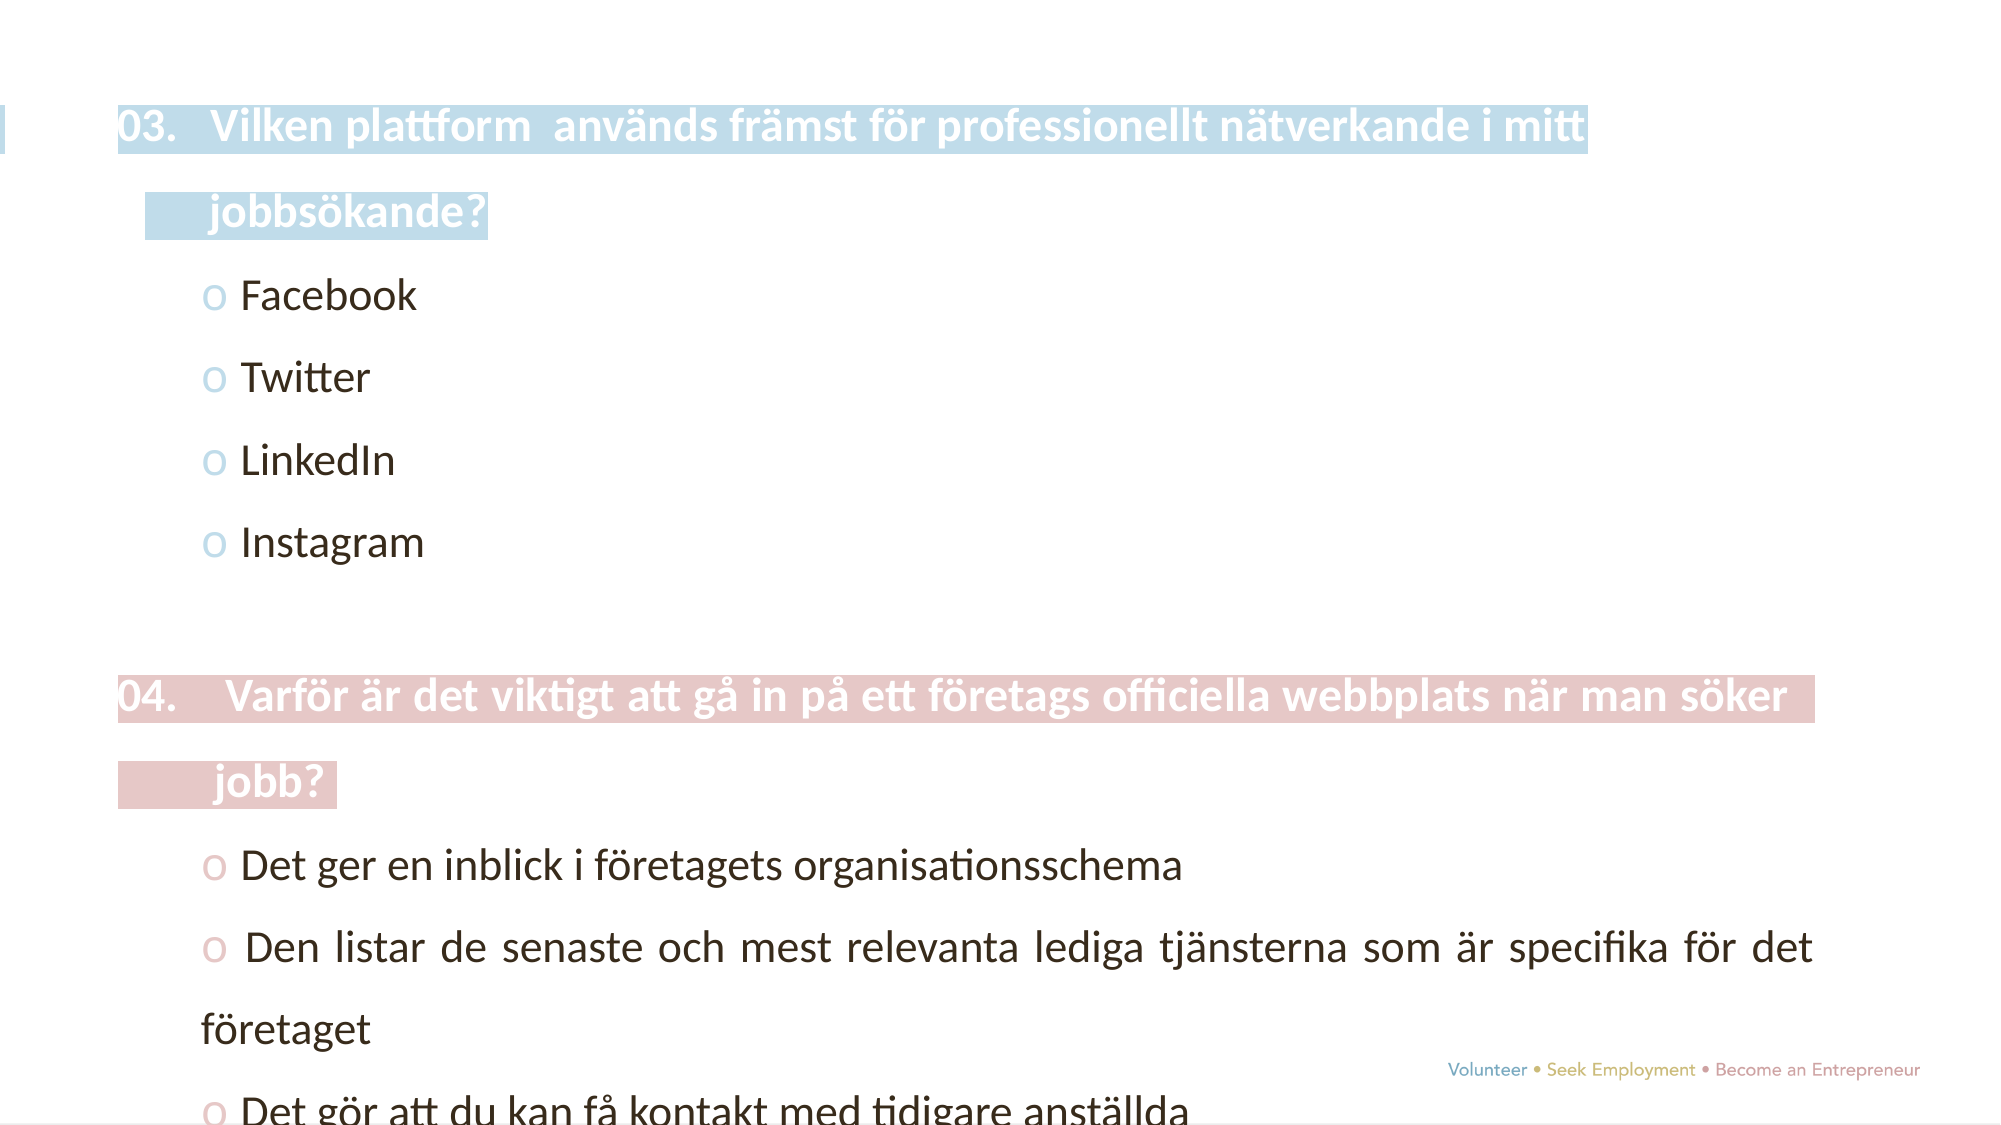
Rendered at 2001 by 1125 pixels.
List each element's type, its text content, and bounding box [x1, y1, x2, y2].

text_box 03. Vilken plattform används främst för professionellt nätverkande i mitt jobbsökande? o Facebook o Twitter o LinkedIn o Instagram 04. Varför är det viktigt att gå in på ett företags officiella webbplats när man söker jobb? o Det ger en inblick i företagets organisationsschema o Den listar de senaste och mest relevanta lediga tjänsterna som är specifika för det företaget o Det gör att du kan få kontakt med tidigare anställda o Den innehåller länkar till sociala medier för nätverkande [0, 57, 1830, 1125]
picture [1830, 1046, 1971, 1103]
